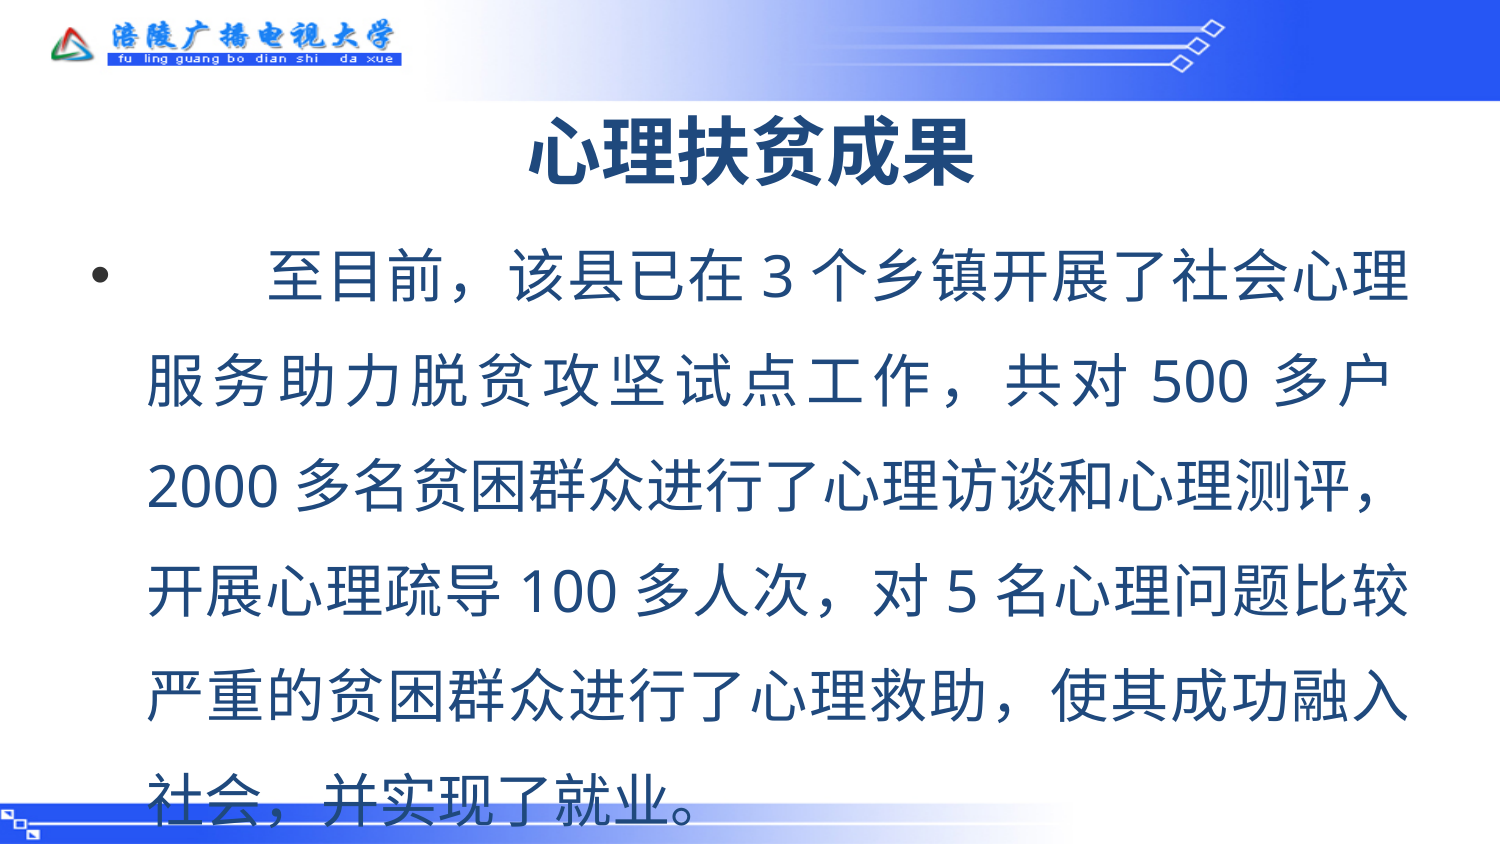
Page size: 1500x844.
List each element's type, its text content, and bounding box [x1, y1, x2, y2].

list 至目前，该县已在3个乡镇开展了社会心理服务助力脱贫攻坚试点工作，共对500多户2000多名贫困群众进行了心理访谈和心理测评，开展心理疏导100多人次，对5名心理问题比较严重的贫困群众进行了心理救助，使其成功融入社会，并实现了就业。 [75, 196, 1425, 754]
picture [0, 0, 1500, 844]
title 心理扶贫成果 [76, 79, 1427, 220]
